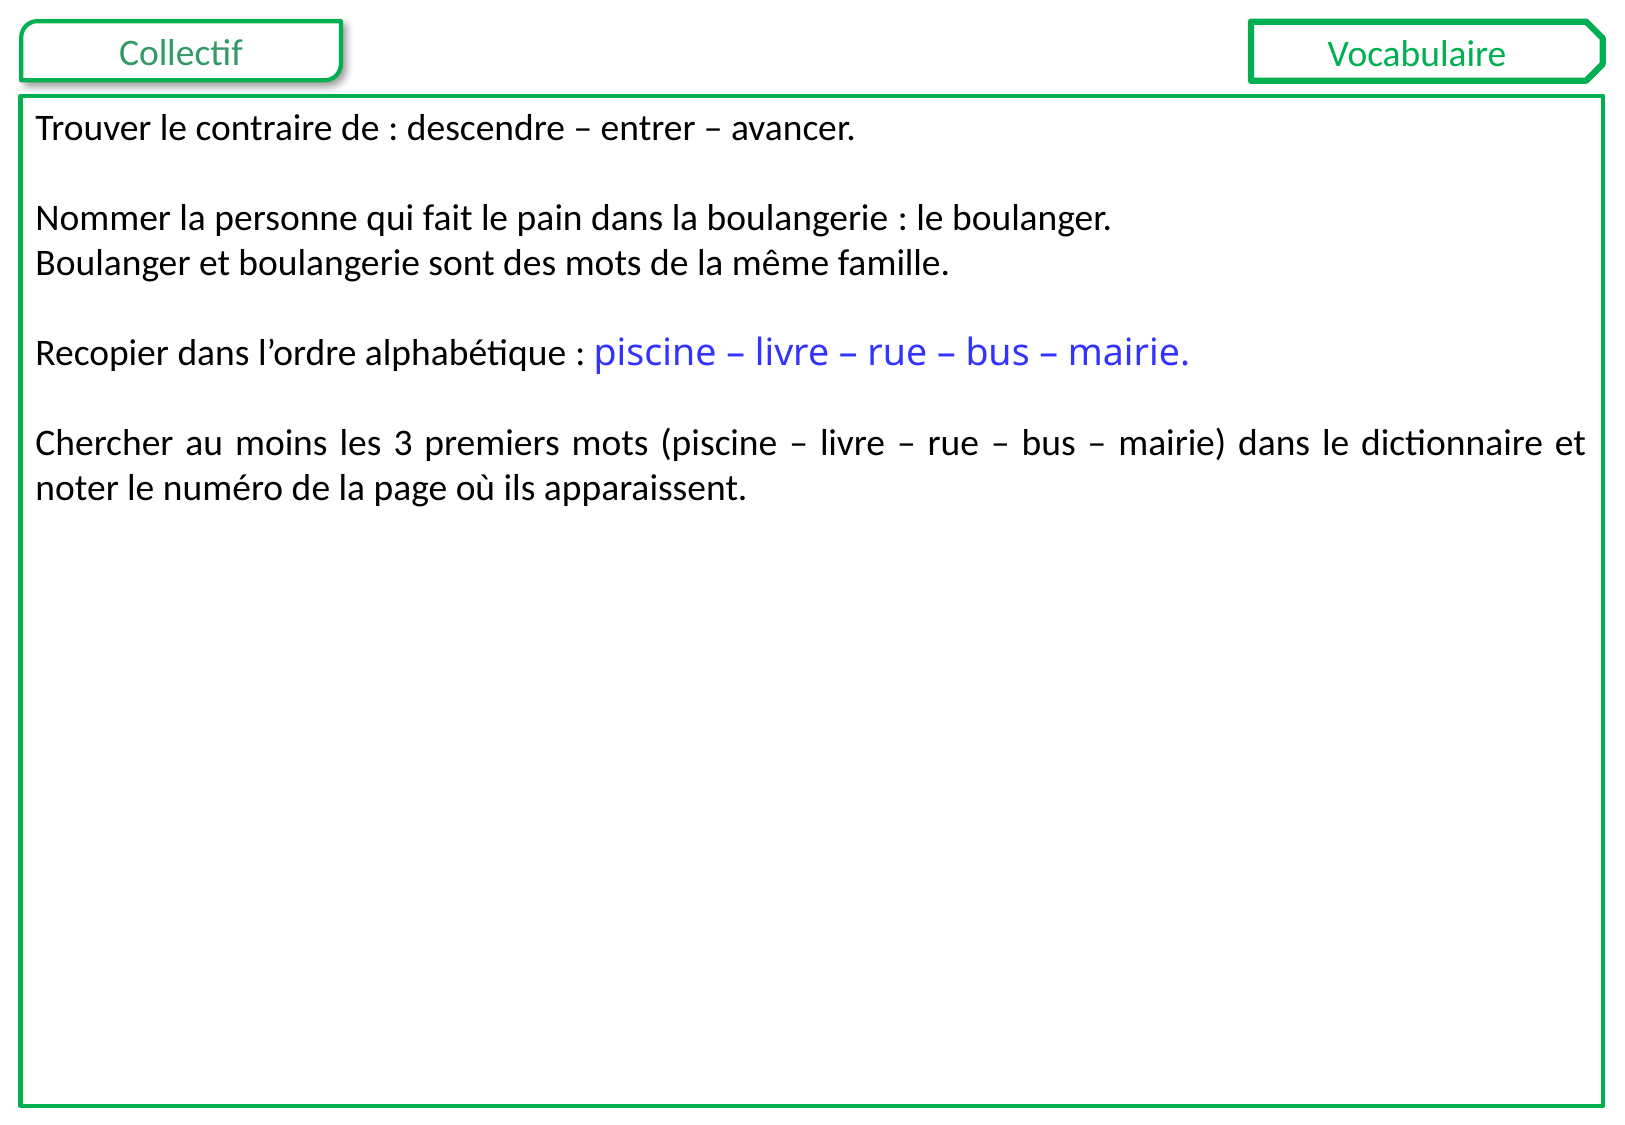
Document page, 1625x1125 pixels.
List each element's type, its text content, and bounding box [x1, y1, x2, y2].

list Trouver le contraire de : descendre – entrer – avancer. Nommer la personne qui fait le pain dans la boulangerie : le boulanger. Boulanger et boulangerie sont des mots de la même famille. Recopier dans l’ordre alphabétique : piscine – livre – rue – bus – mairie. Chercher au moins les 3 premiers mots (piscine – livre – rue – bus – mairie) dans le dictionnaire et noter le numéro de la page où ils apparaissent. [18, 94, 1605, 1108]
list Vocabulaire [1250, 21, 1584, 81]
